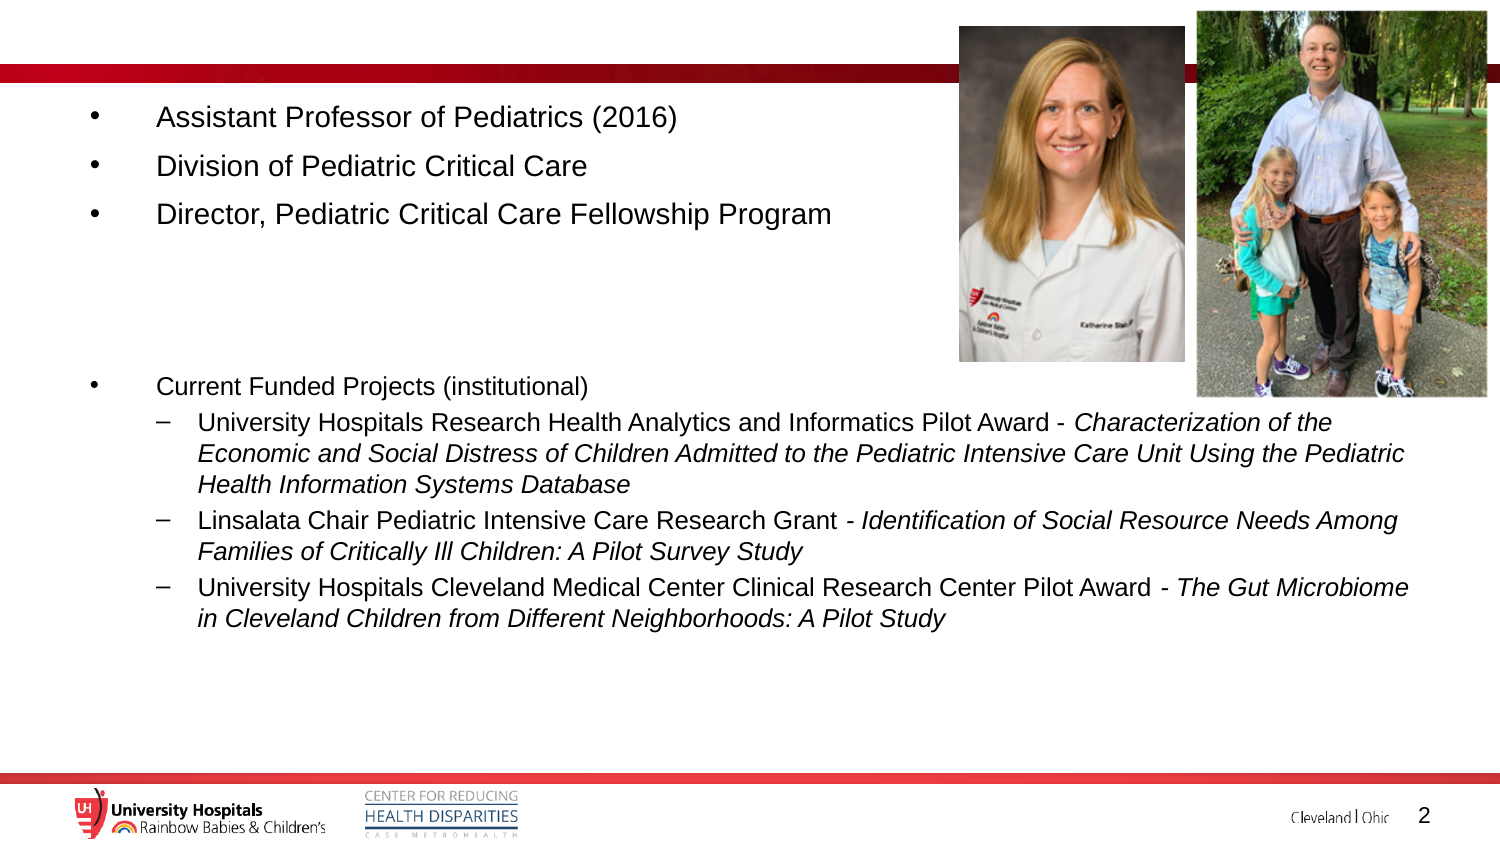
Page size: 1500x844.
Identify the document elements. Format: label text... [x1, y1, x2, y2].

slide_number 2 [1095, 793, 1446, 839]
picture [346, 788, 535, 839]
list Assistant Professor of Pediatrics (2016) Division of Pediatric Critical Care Director, Pediatric Critical Care Fellowship Program Current Funded Projects (institutional) University Hospitals Research Health Analytics and Informatics Pilot Award - Characterization of the Economic and Social Distress of Children Admitted to the Pediatric Intensive Care Unit Using the Pediatric Health Information Systems Database Linsalata Chair Pediatric Intensive Care Research Grant - Identification of Social Resource Needs Among Families of Critically Ill Children: A Pilot Survey Study University Hospitals Cleveland Medical Center Clinical Research Center Pilot Award - The Gut Microbiome in Cleveland Children from Different Neighborhoods: A Pilot Study [75, 83, 1425, 641]
picture [0, 9, 1500, 398]
